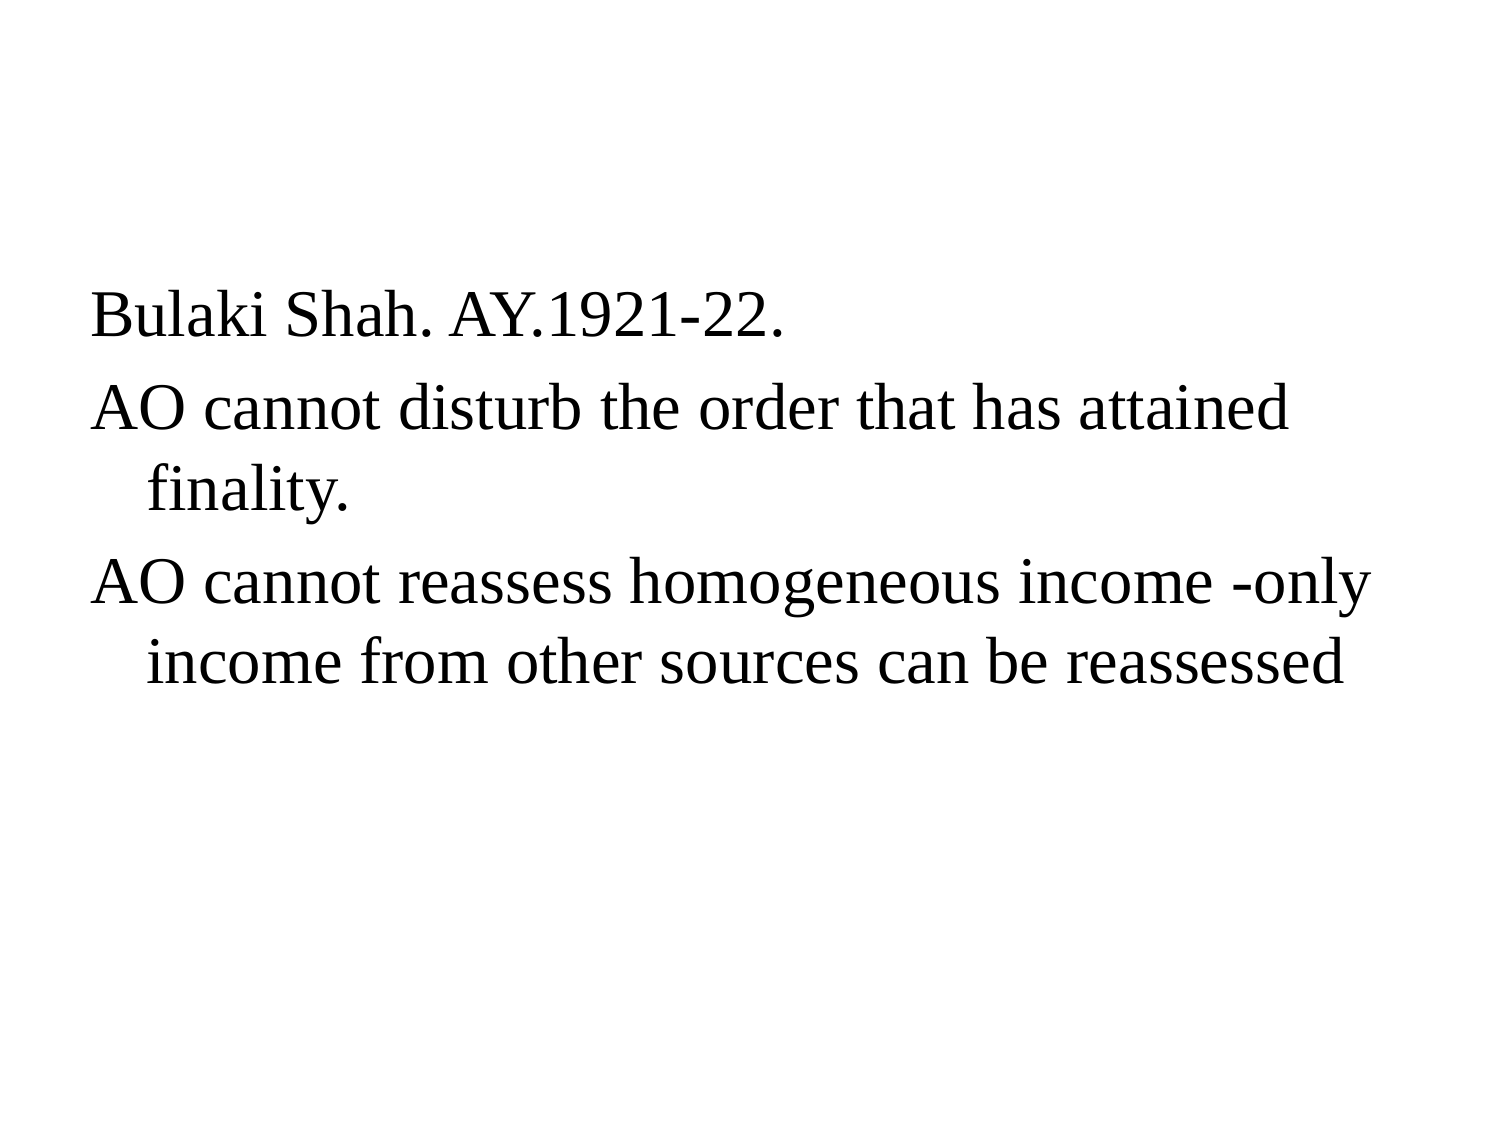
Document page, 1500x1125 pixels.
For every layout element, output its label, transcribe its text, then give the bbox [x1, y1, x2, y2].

list Bulaki Shah. AY.1921-22. AO cannot disturb the order that has attained finality. AO cannot reassess homogeneous income -only income from other sources can be reassessed [75, 262, 1425, 1005]
